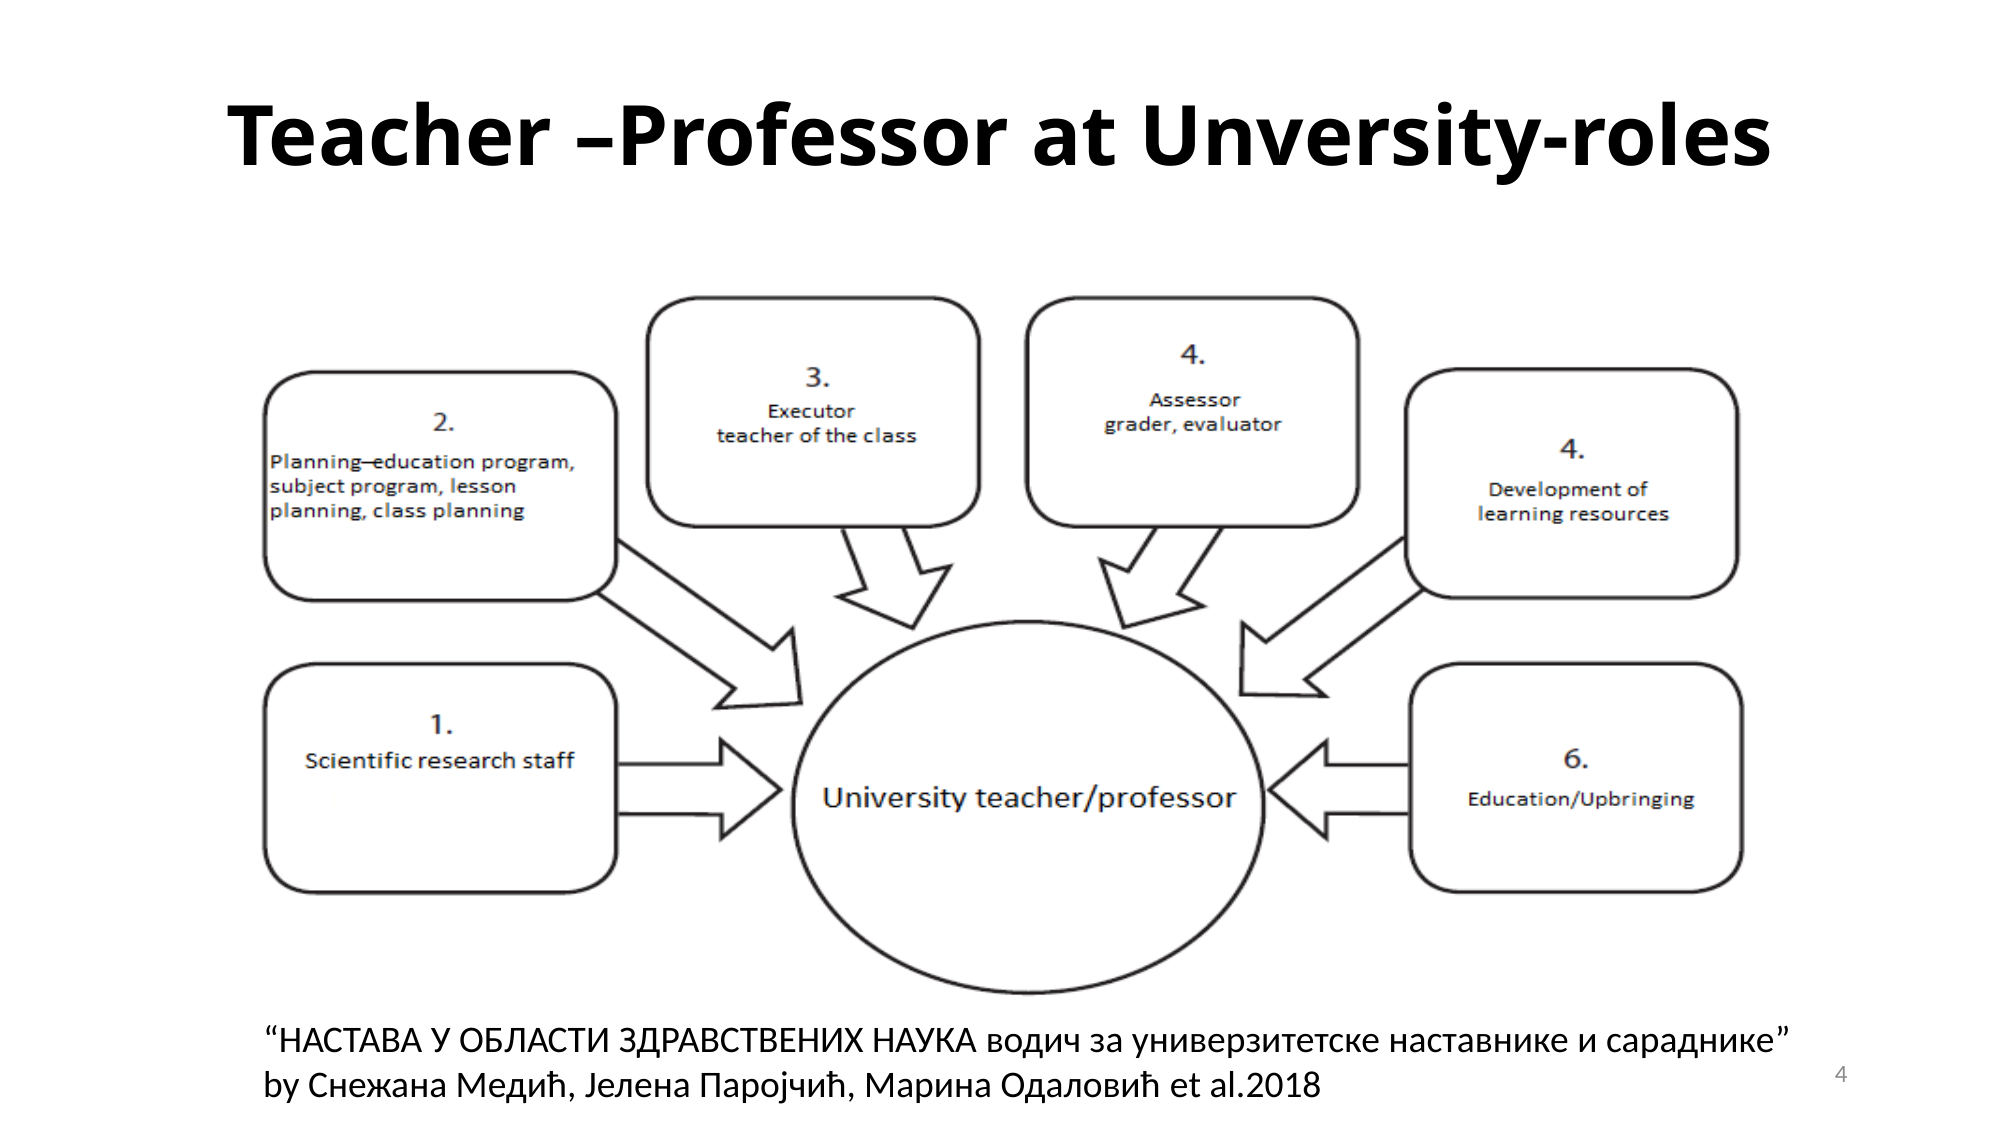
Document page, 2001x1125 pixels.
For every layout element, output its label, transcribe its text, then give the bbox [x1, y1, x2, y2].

title Teacher –Professor at Unversity-roles [137, 29, 1863, 247]
text_box “НАСТАВА У ОБЛАСТИ ЗДРАВСТВЕНИХ НАУКА водич за универзитетске наставнике и сараднике” by Снежана Медић, Јелена Паројчић, Марина Одаловић et al.2018 [248, 1008, 1814, 1125]
picture [240, 185, 1760, 1026]
slide_number 4 [1814, 1042, 1863, 1103]
